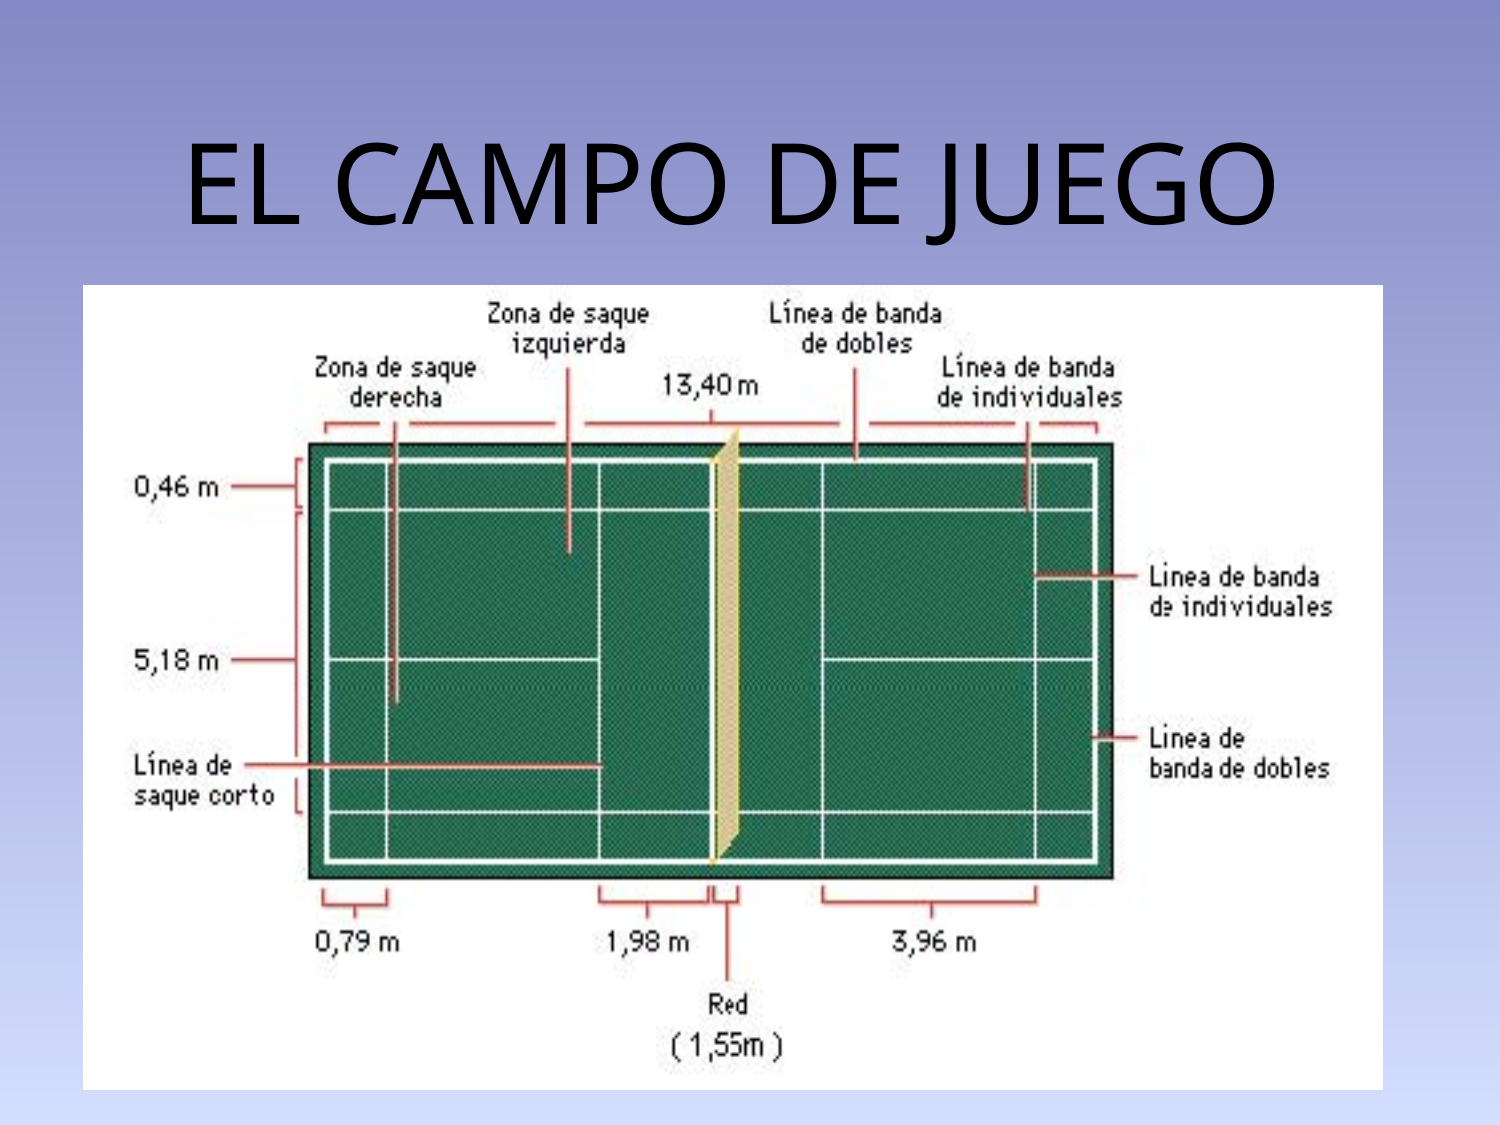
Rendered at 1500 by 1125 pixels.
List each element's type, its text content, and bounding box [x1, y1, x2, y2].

picture [83, 285, 1384, 1091]
title EL CAMPO DE JUEGO [93, 58, 1369, 284]
